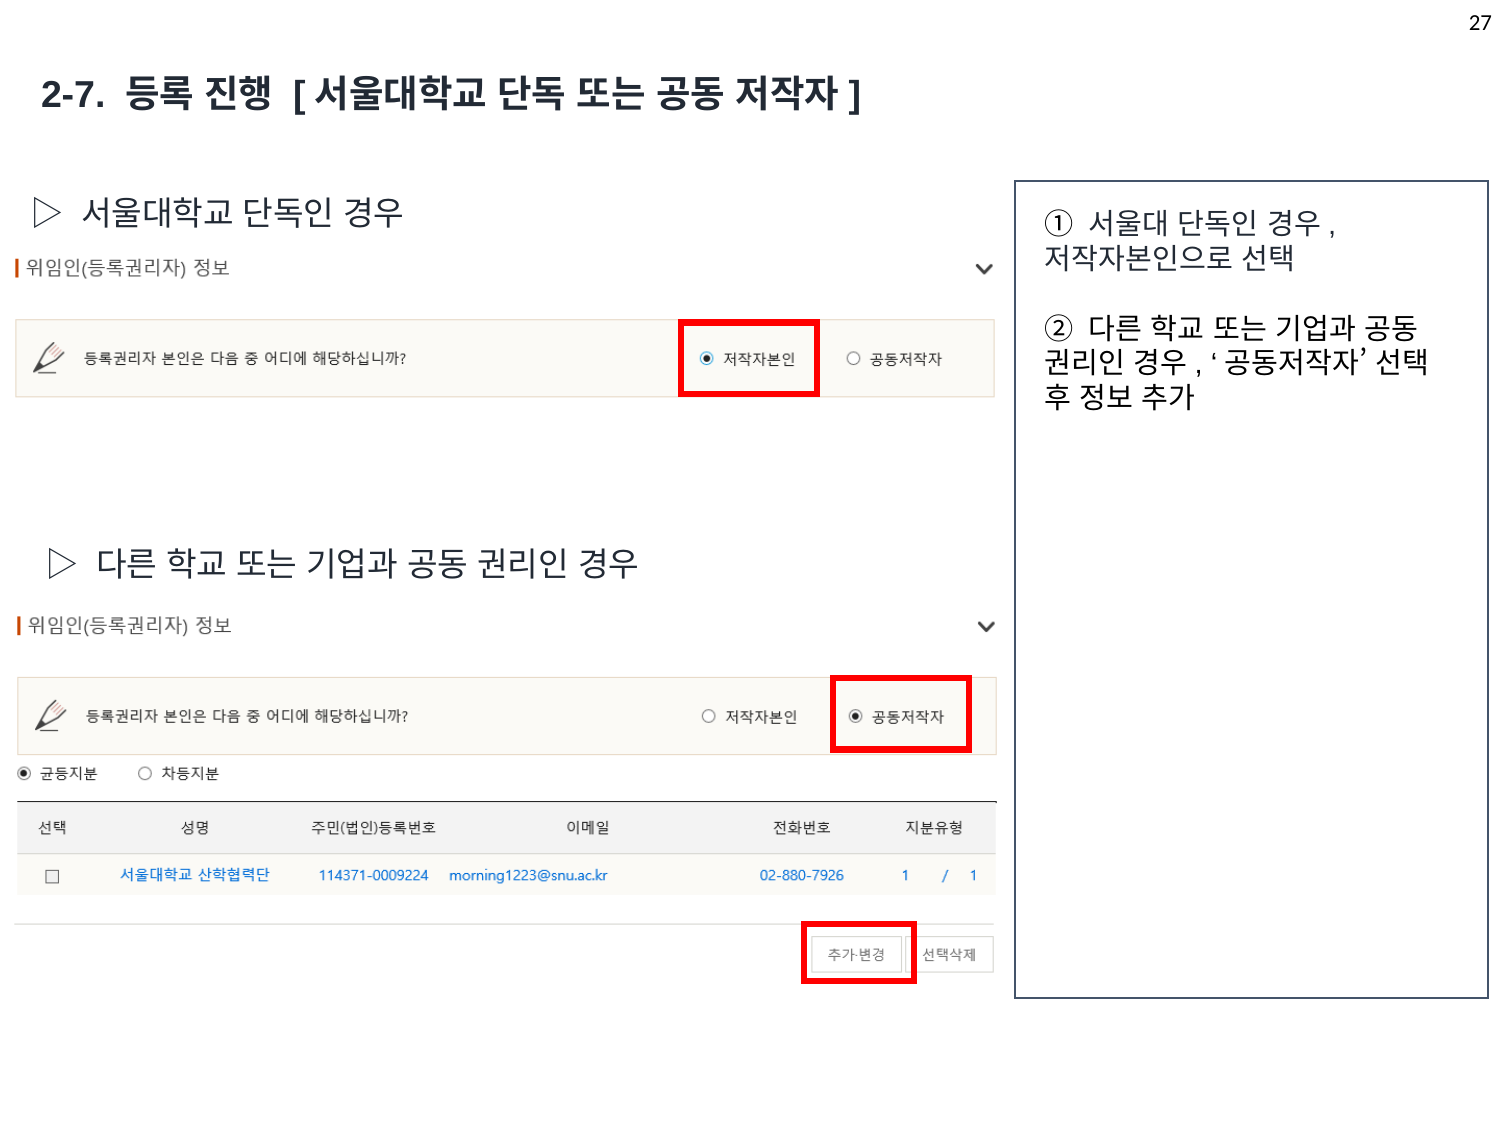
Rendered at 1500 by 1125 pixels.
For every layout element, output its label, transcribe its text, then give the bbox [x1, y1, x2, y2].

text_box ▷ 서울대학교 단독인 경우 [16, 184, 420, 240]
text_box 27 [1453, 0, 1500, 43]
picture [5, 240, 1003, 413]
text_box ▷ 다른 학교 또는 기업과 공동 권리인 경우 [30, 535, 655, 591]
picture [9, 606, 1003, 902]
picture [5, 916, 1000, 982]
text_box 2-7. 등록 진행 [서울대학교 단독 또는 공동 저작자] [26, 62, 876, 123]
text_box ① 서울대 단독인 경우, 저작자본인으로 선택 ② 다른 학교 또는 기업과 공동 권리인 경우, ‘공동저작자’ 선택 후 정보 추가 [1029, 197, 1470, 423]
text_box 1 [1014, 180, 1489, 999]
